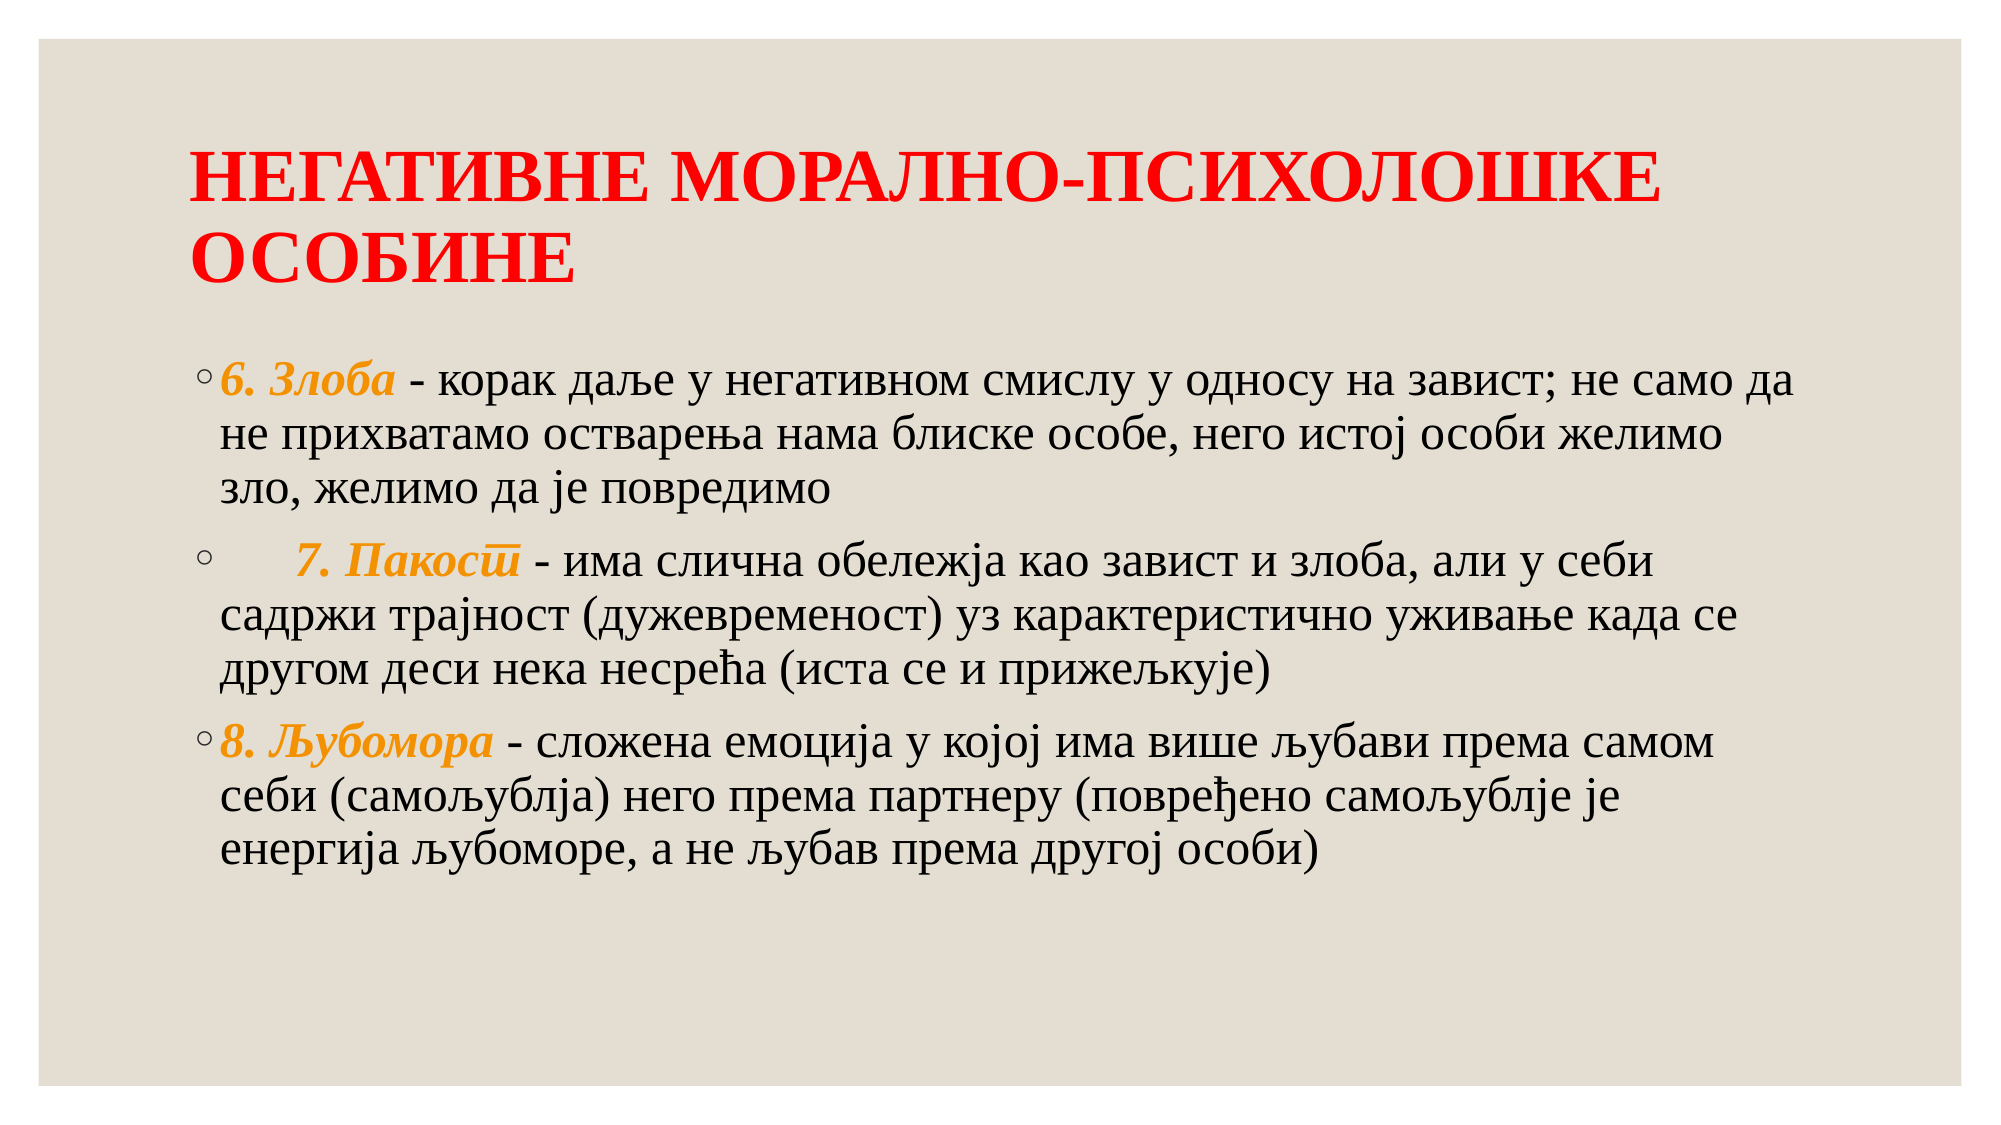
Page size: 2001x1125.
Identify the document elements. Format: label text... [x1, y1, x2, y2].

title НЕГАТИВНЕ МОРАЛНО-ПСИХОЛОШКЕ ОСОБИНЕ [174, 105, 1825, 331]
list 6. Злоба - корак даље у негативном смислу у односу на завист; не само да не прихватамо остварења нама блиске особе, него истој особи желимо зло, желимо да је повредимо 7. Пакост - има слична обележја као завист и злоба, али у себи садржи трајност (дужевременост) уз карактеристично уживање када се другом деси нека несрећа (иста се и прижељкује) 8. Љубомора - сложена емоција у којој има више љубави према самом себи (самољублја) него према партнеру (повређено самољублје је енергија љубоморе, а не љубав према другој особи) [174, 345, 1825, 990]
